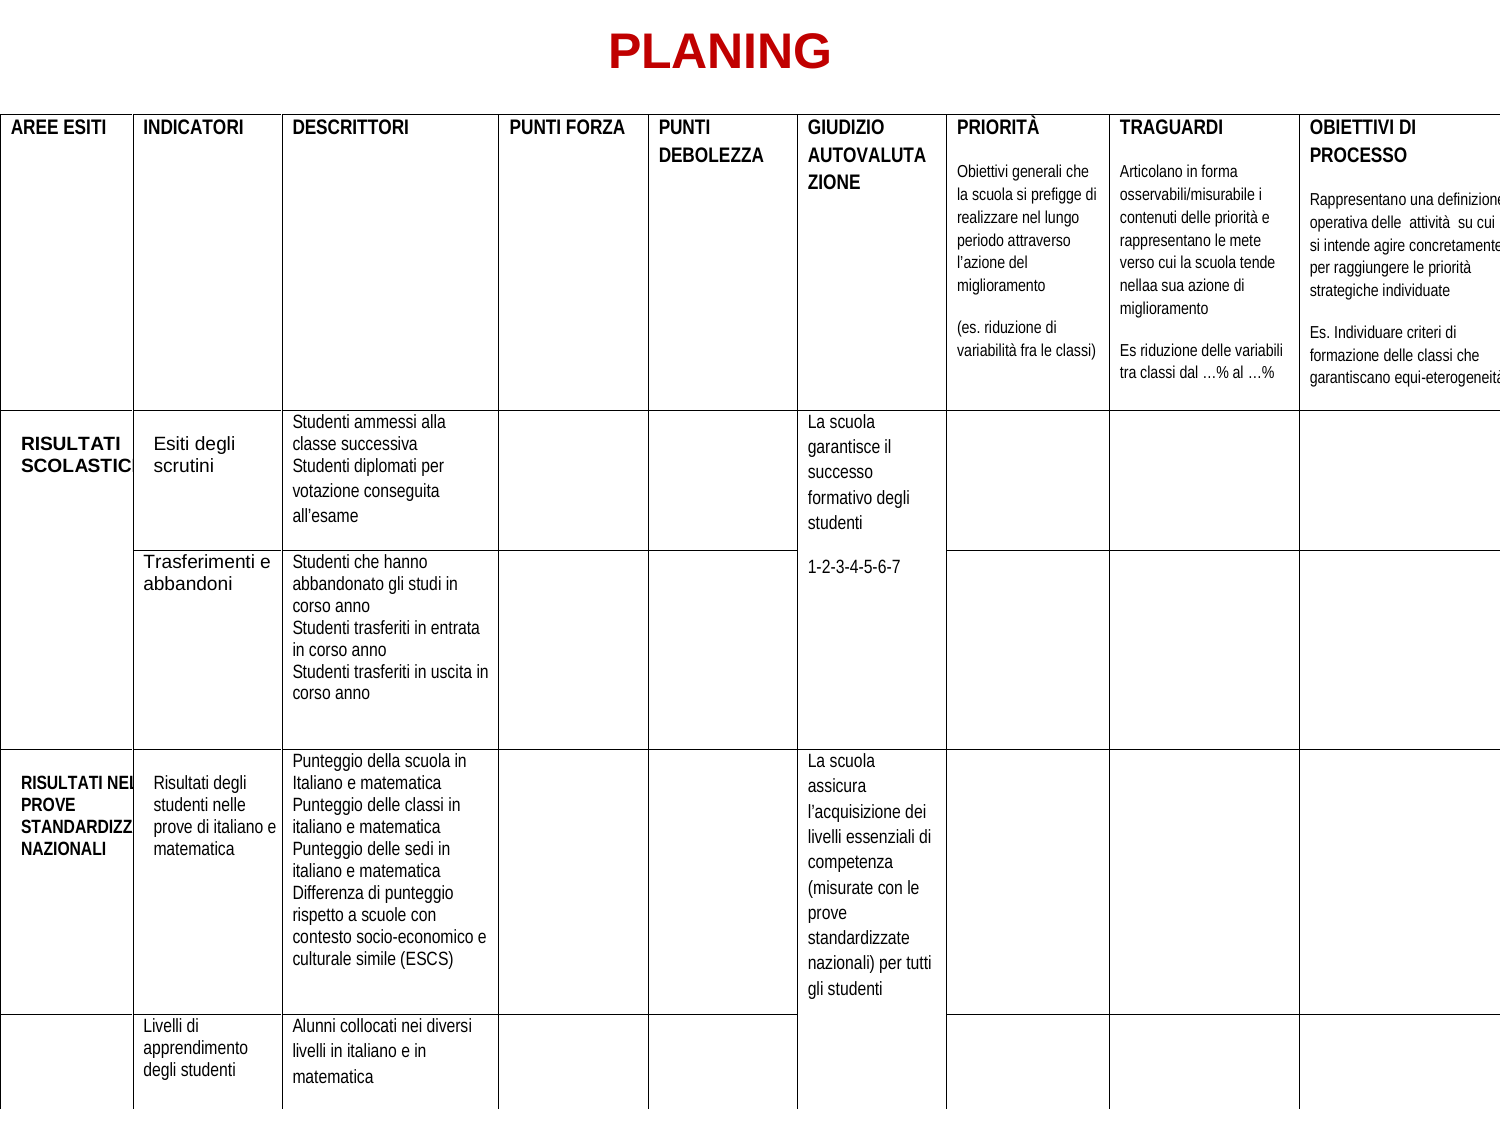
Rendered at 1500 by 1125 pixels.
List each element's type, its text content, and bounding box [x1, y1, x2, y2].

text_box PLANING [348, 11, 1093, 86]
picture [0, 113, 1500, 1109]
